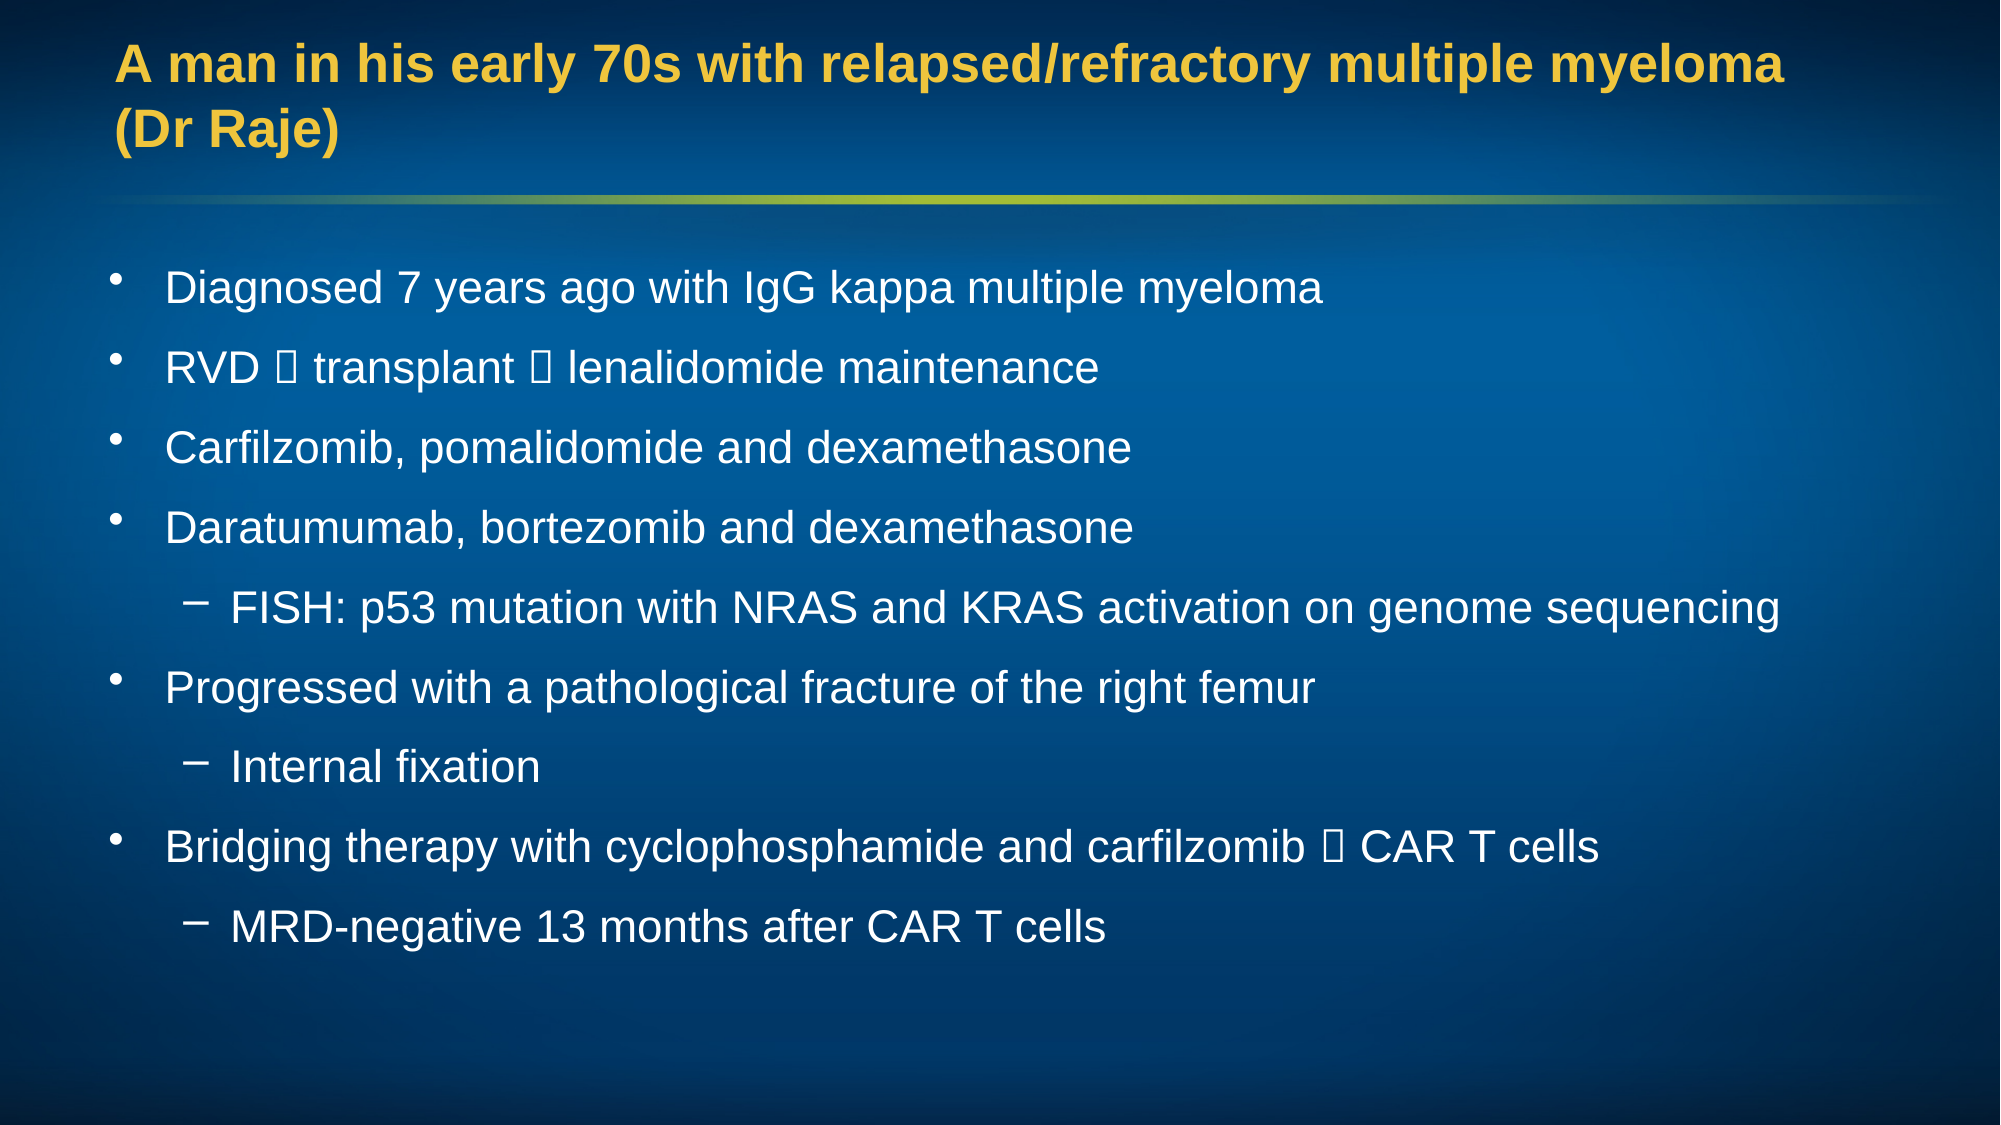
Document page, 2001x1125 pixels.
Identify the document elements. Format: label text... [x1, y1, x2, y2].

picture [0, 0, 2000, 1125]
title A man in his early 70s with relapsed/refractory multiple myeloma (Dr Raje) [99, 0, 1882, 188]
text_box Diagnosed 7 years ago with IgG kappa multiple myeloma RVD  transplant  lenalidomide maintenance Carfilzomib, pomalidomide and dexamethasone Daratumumab, bortezomib and dexamethasone FISH: p53 mutation with NRAS and KRAS activation on genome sequencing Progressed with a pathological fracture of the right femur Internal fixation Bridging therapy with cyclophosphamide and carfilzomib  CAR T cells MRD-negative 13 months after CAR T cells [93, 249, 1875, 1013]
